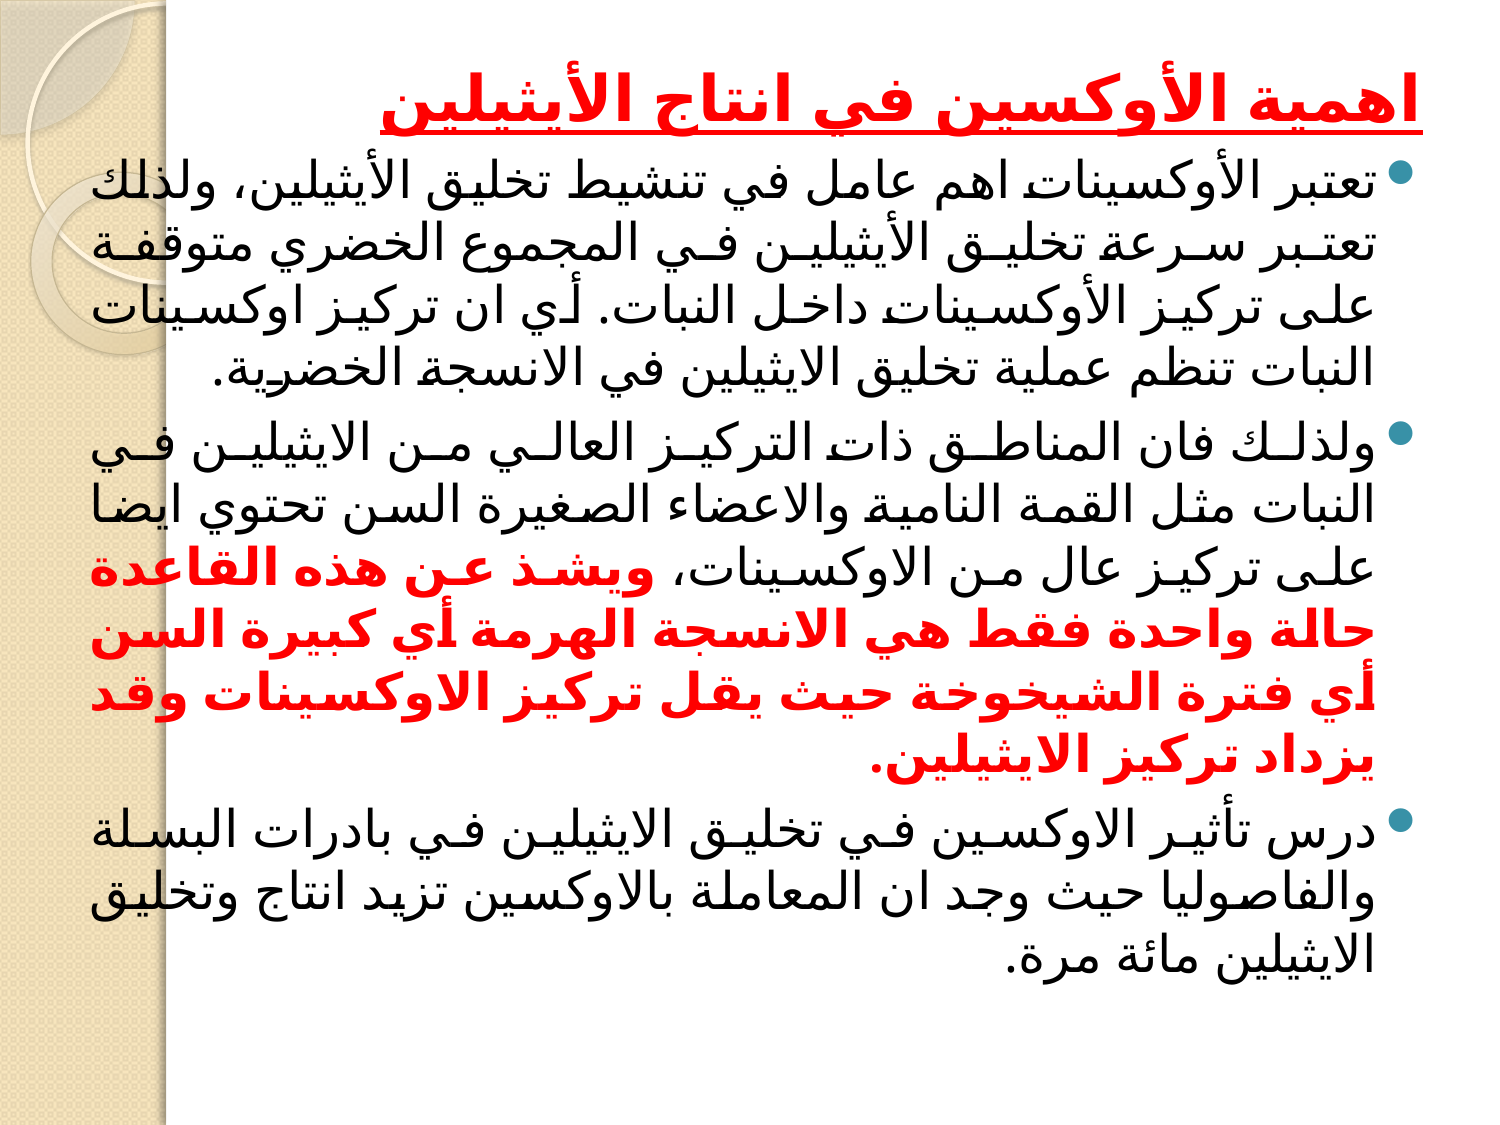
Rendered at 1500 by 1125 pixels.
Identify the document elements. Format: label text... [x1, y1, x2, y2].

list اهمية الأوكسين في انتاج الأيثيلين تعتبر الأوكسينات اهم عامل في تنشيط تخليق الأيثيلين، ولذلك تعتبر سرعة تخليق الأيثيلين في المجموع الخضري متوقفة على تركيز الأوكسينات داخل النبات. أي ان تركيز اوكسينات النبات تنظم عملية تخليق الايثيلين في الانسجة الخضرية. ولذلك فان المناطق ذات التركيز العالي من الايثيلين في النبات مثل القمة النامية والاعضاء الصغيرة السن تحتوي ايضا على تركيز عال من الاوكسينات، ويشذ عن هذه القاعدة حالة واحدة فقط هي الانسجة الهرمة أي كبيرة السن أي فترة الشيخوخة حيث يقل تركيز الاوكسينات وقد يزداد تركيز الايثيلين. درس تأثير الاوكسين في تخليق الايثيلين في بادرات البسلة والفاصوليا حيث وجد ان المعاملة بالاوكسين تزيد انتاج وتخليق الايثيلين مائة مرة. [75, 50, 1450, 1005]
